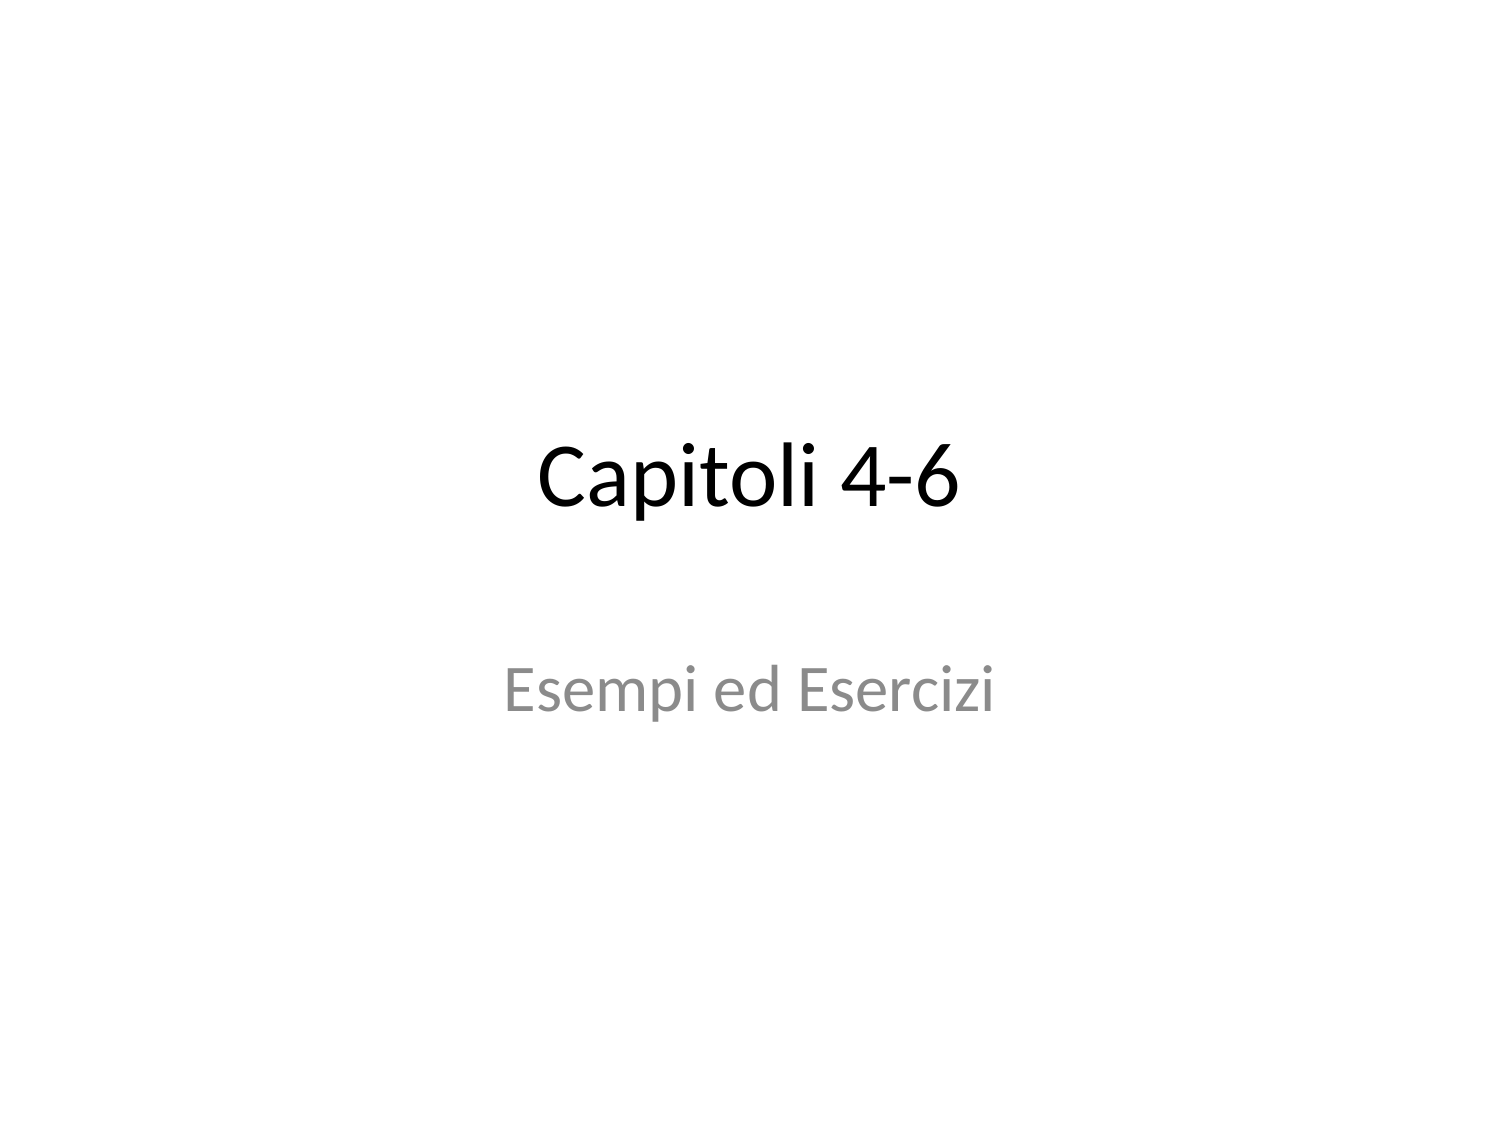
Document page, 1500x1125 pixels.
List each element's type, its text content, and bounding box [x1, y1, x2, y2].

title Capitoli 4-6 [112, 349, 1388, 591]
subtitle Esempi ed Esercizi [225, 637, 1275, 925]
